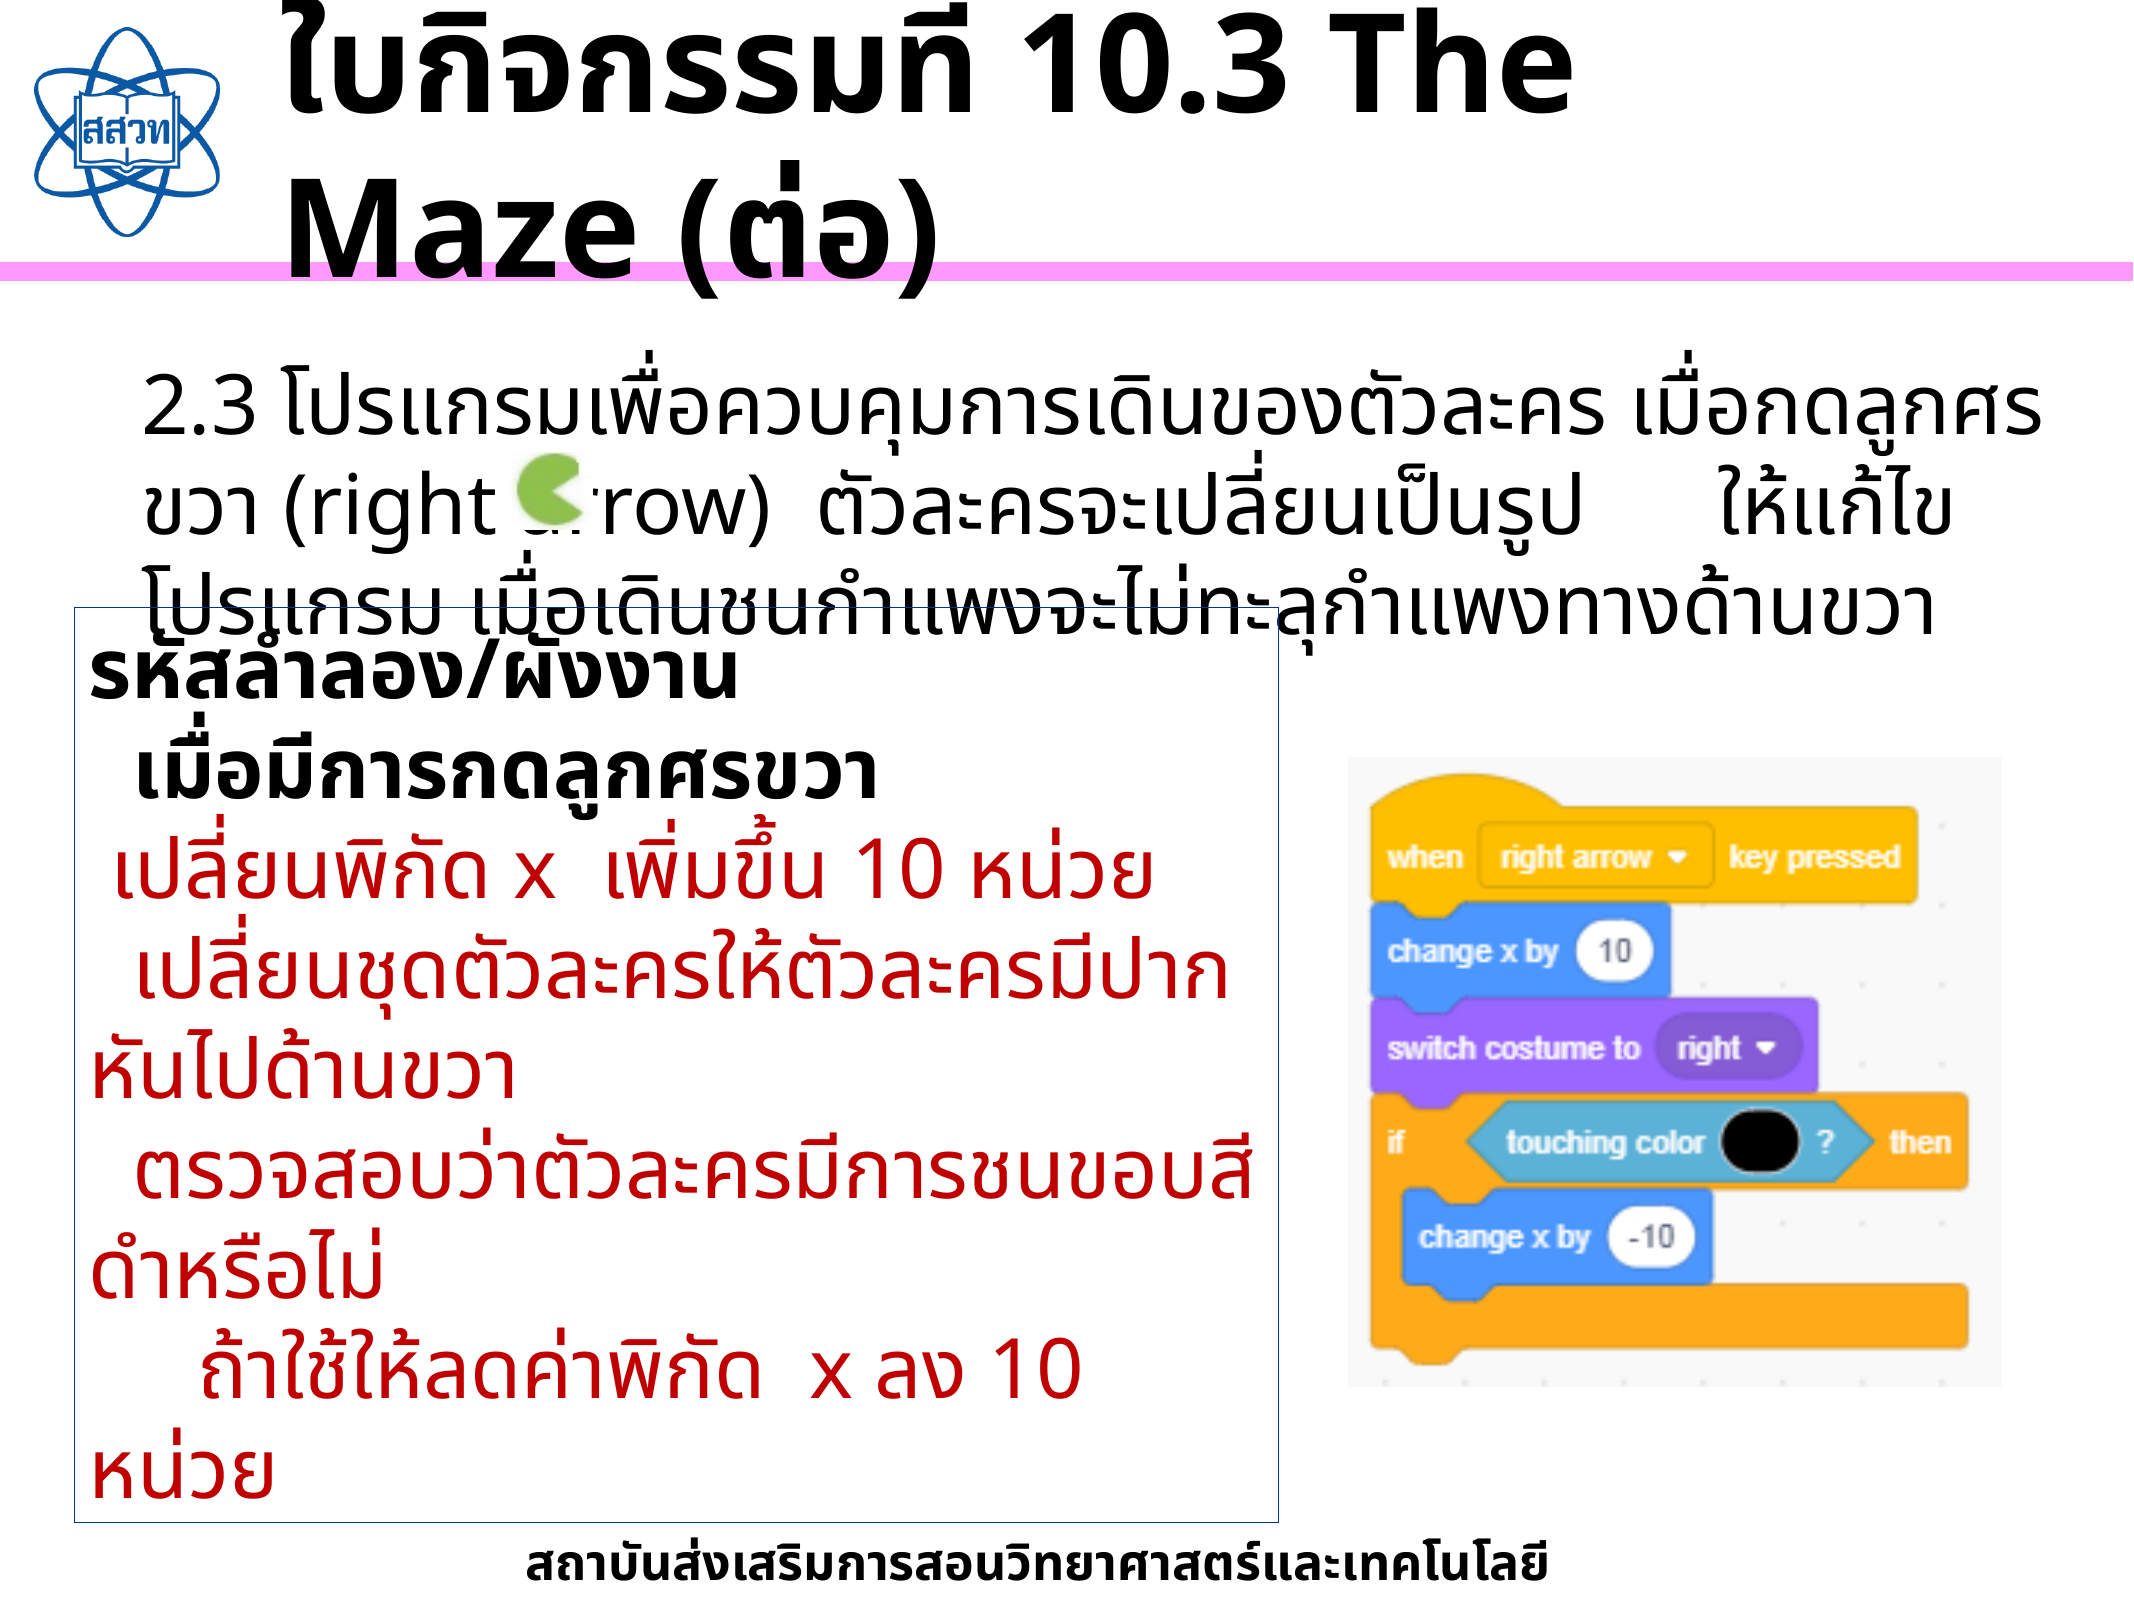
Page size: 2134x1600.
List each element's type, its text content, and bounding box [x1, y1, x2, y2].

text_box ใบกิจกรรมที่ 10.3 The Maze (ต่อ) [271, 0, 1939, 269]
text_box 2.3 โปรแกรมเพื่อควบคุมการเดินของตัวละคร เมื่อกดลูกศรขวา (right arrow) ตัวละครจะเปลี่ยนเป็นรูป ให้แก้ไขโปรแกรม เมื่อเดินชนกำแพงจะไม่ทะลุกำแพงทางด้านขวา [126, 344, 2069, 659]
picture [33, 27, 220, 237]
picture [511, 452, 593, 531]
picture [1348, 757, 2003, 1388]
text_box สถาบันส่งเสริมการสอนวิทยาศาสตร์และเทคโนโลยี [74, 1522, 2002, 1589]
text_box รหัสลำลอง/ผังงาน เมื่อมีการกดลูกศรขวา เปลี่ยนพิกัด x เพิ่มขึ้น 10 หน่วย เปลี่ยนชุดตัวละครให้ตัวละครมีปากหันไปด้านขวา ตรวจสอบว่าตัวละครมีการชนขอบสีดำหรือไม่ ถ้าใช้ให้ลดค่าพิกัด x ลง 10 หน่วย [74, 607, 1279, 1523]
text_box ใบกิจกรรมที่ 10.3 The Maze (ต่อ) [271, 274, 1939, 314]
